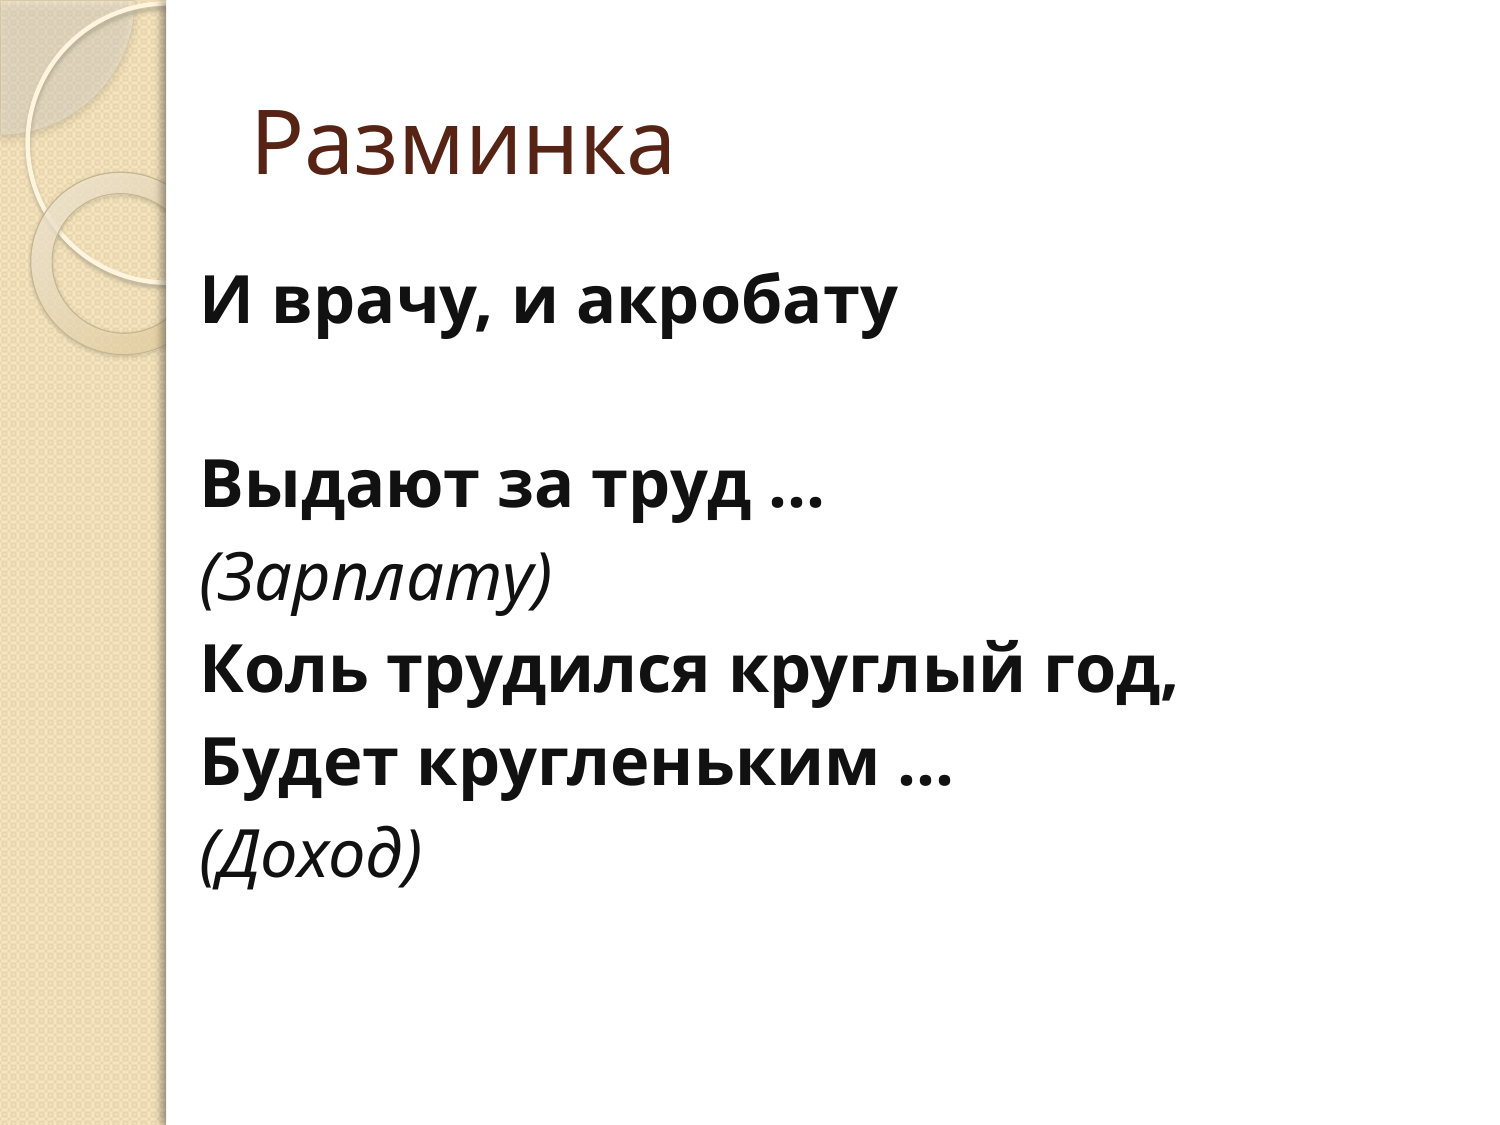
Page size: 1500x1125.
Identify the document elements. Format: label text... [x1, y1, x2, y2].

title Разминка [235, 45, 1466, 233]
list И врачу, и акробату Выдают за труд … (Зарплату) Коль трудился круглый год, Будет кругленьким … (Доход) [171, 237, 1466, 1025]
